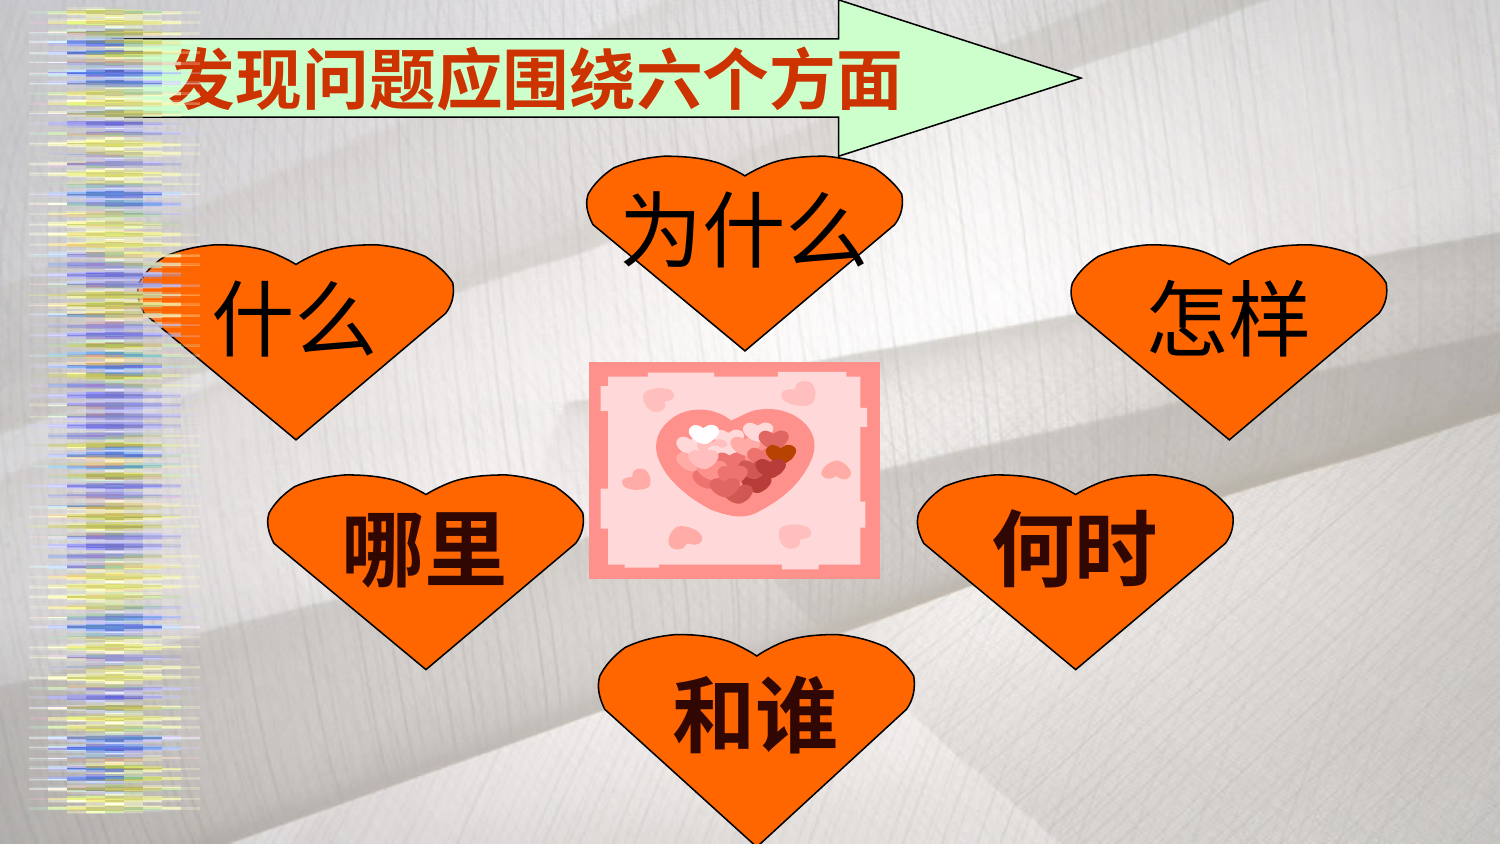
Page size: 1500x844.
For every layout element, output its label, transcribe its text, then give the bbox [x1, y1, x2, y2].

text_box 何时 [917, 474, 1234, 670]
text_box 什么 [223, 244, 454, 440]
text_box 和谁 [598, 634, 915, 844]
text_box 为什么 [586, 156, 903, 351]
text_box 哪里 [267, 474, 583, 670]
text_box 怎样 [1071, 244, 1387, 440]
picture [0, 0, 1500, 844]
text_box 发现问题应围绕六个方面 [223, 0, 1081, 157]
